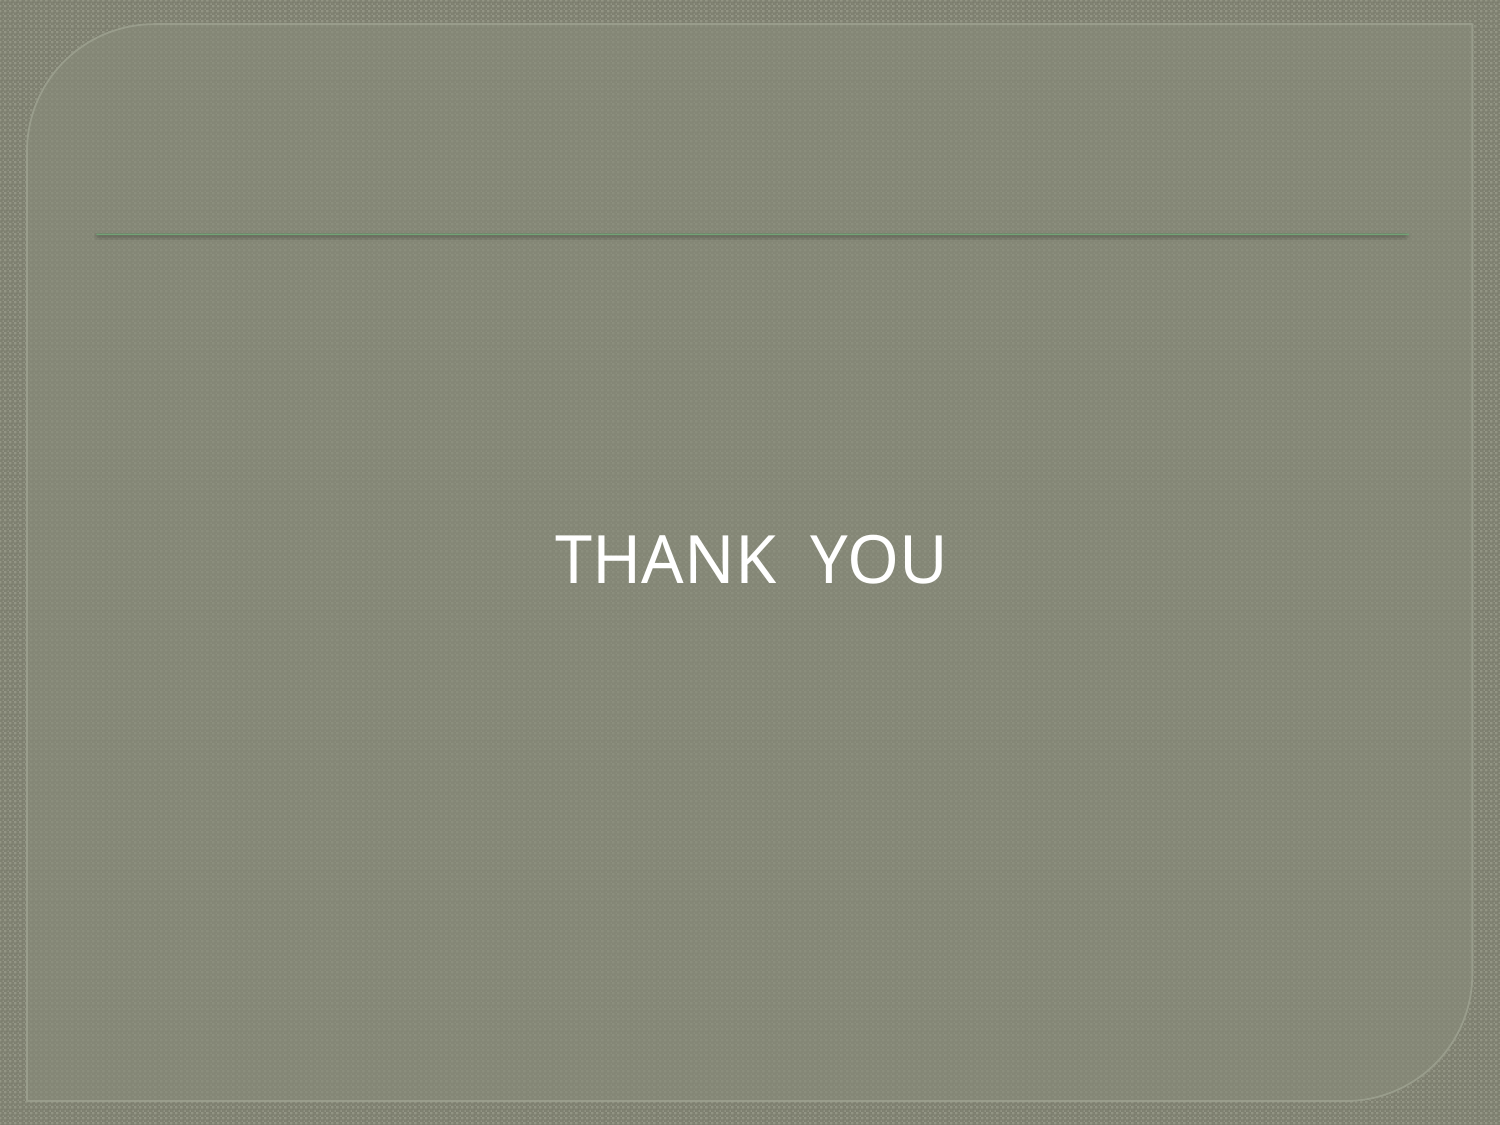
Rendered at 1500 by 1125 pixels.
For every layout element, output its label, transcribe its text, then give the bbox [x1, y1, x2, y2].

list THANK YOU [75, 270, 1425, 1013]
